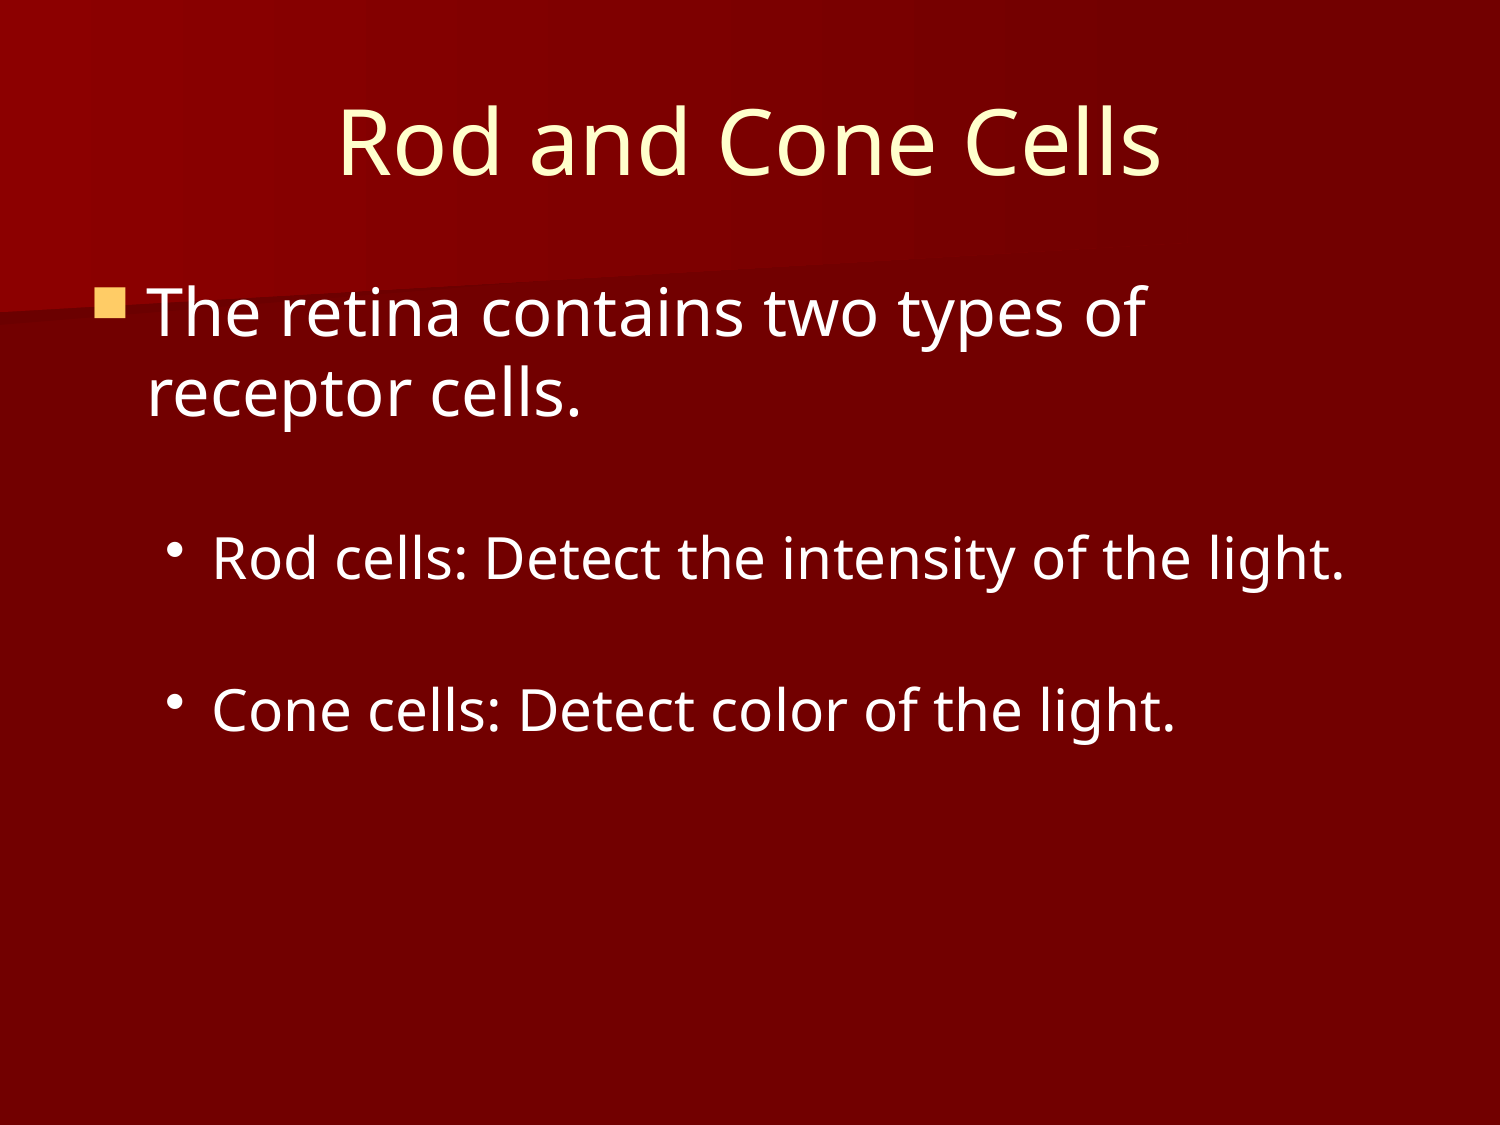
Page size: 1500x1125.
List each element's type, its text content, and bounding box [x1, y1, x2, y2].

list The retina contains two types of receptor cells. Rod cells: Detect the intensity of the light. Cone cells: Detect color of the light. [74, 262, 1426, 1001]
title Rod and Cone Cells [74, 44, 1426, 233]
